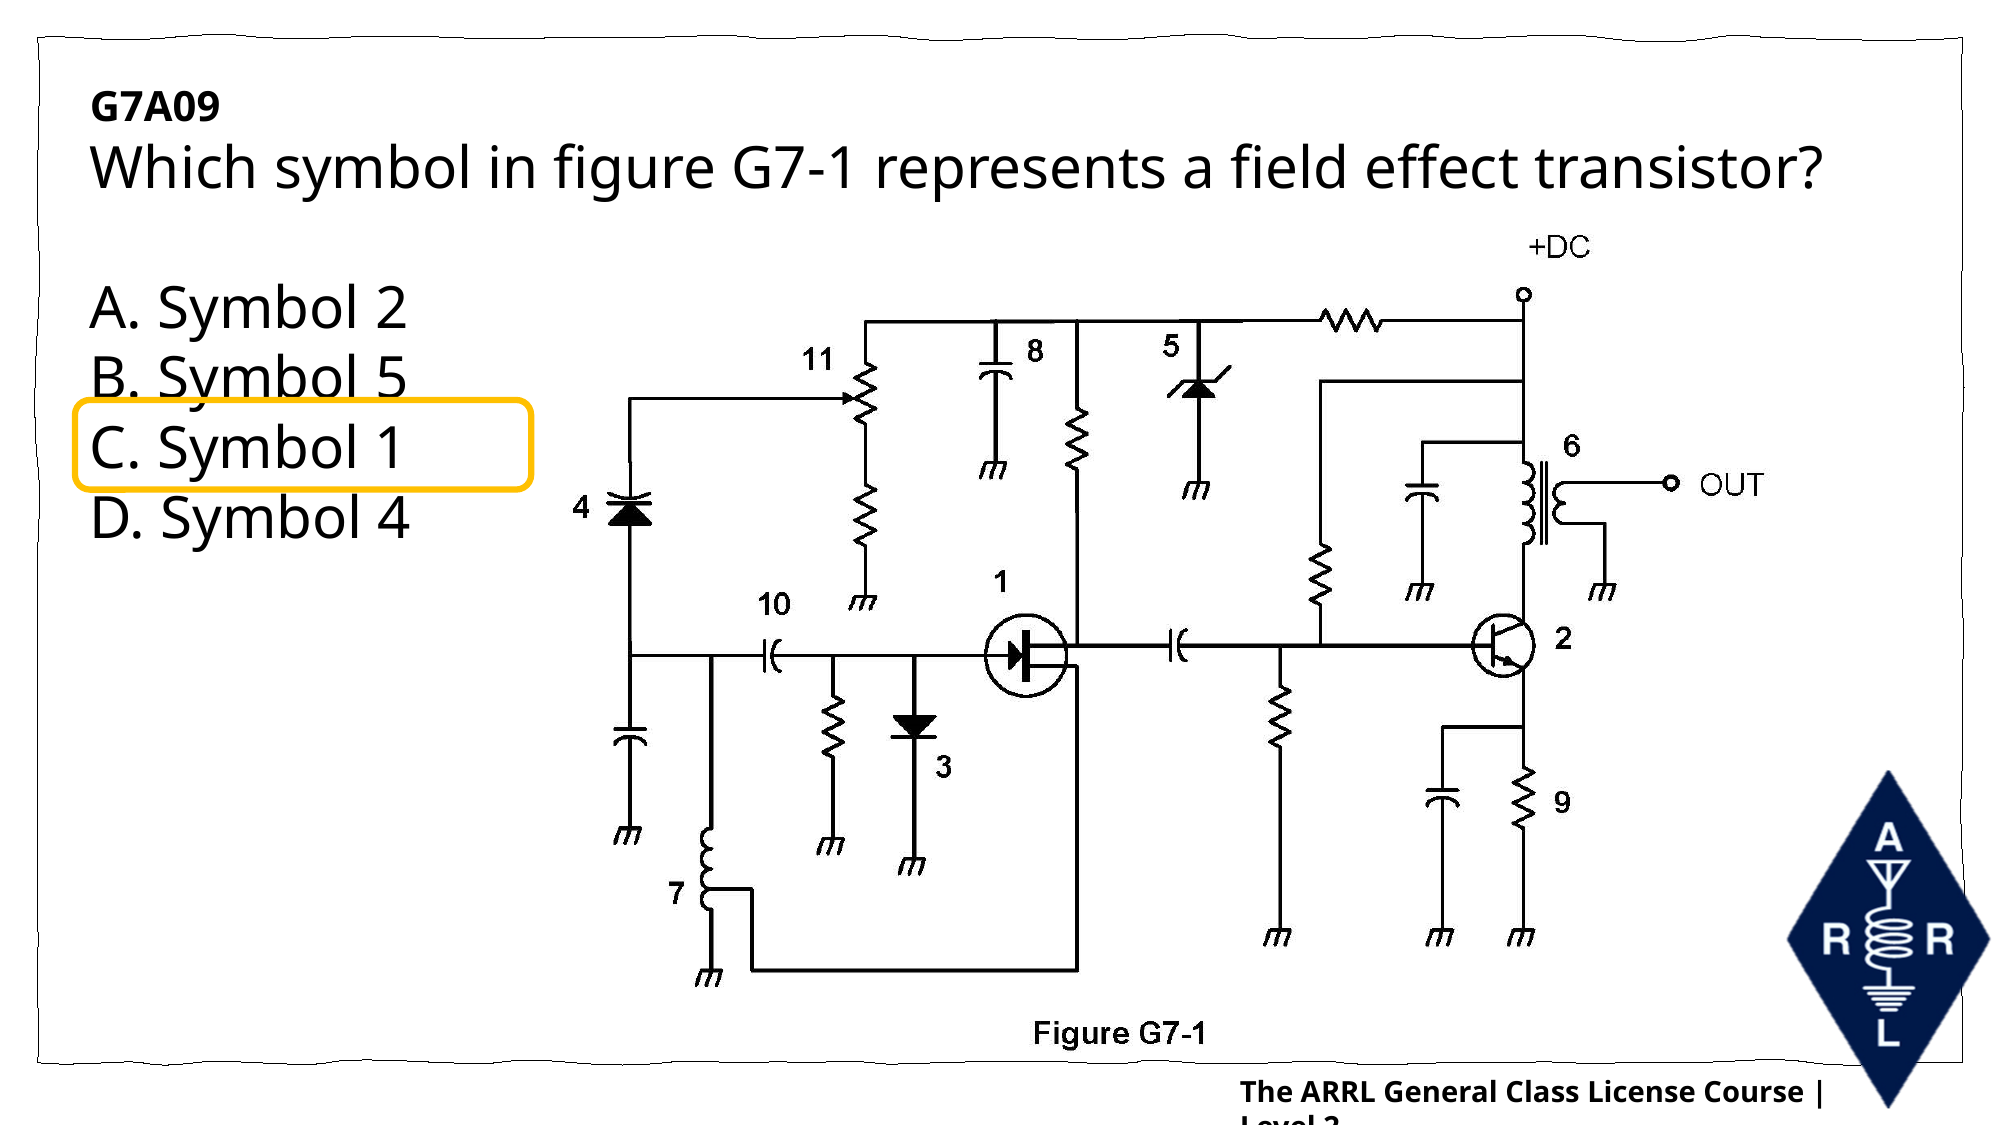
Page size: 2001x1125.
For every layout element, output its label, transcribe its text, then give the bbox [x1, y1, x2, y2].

picture [558, 218, 1999, 1125]
text_box [73, 398, 533, 491]
text_box G7A09 Which symbol in figure G7-1 represents a field effect transistor? A. Symbol 2 B. Symbol 5 C. Symbol 1 D. Symbol 4 [75, 72, 1850, 558]
